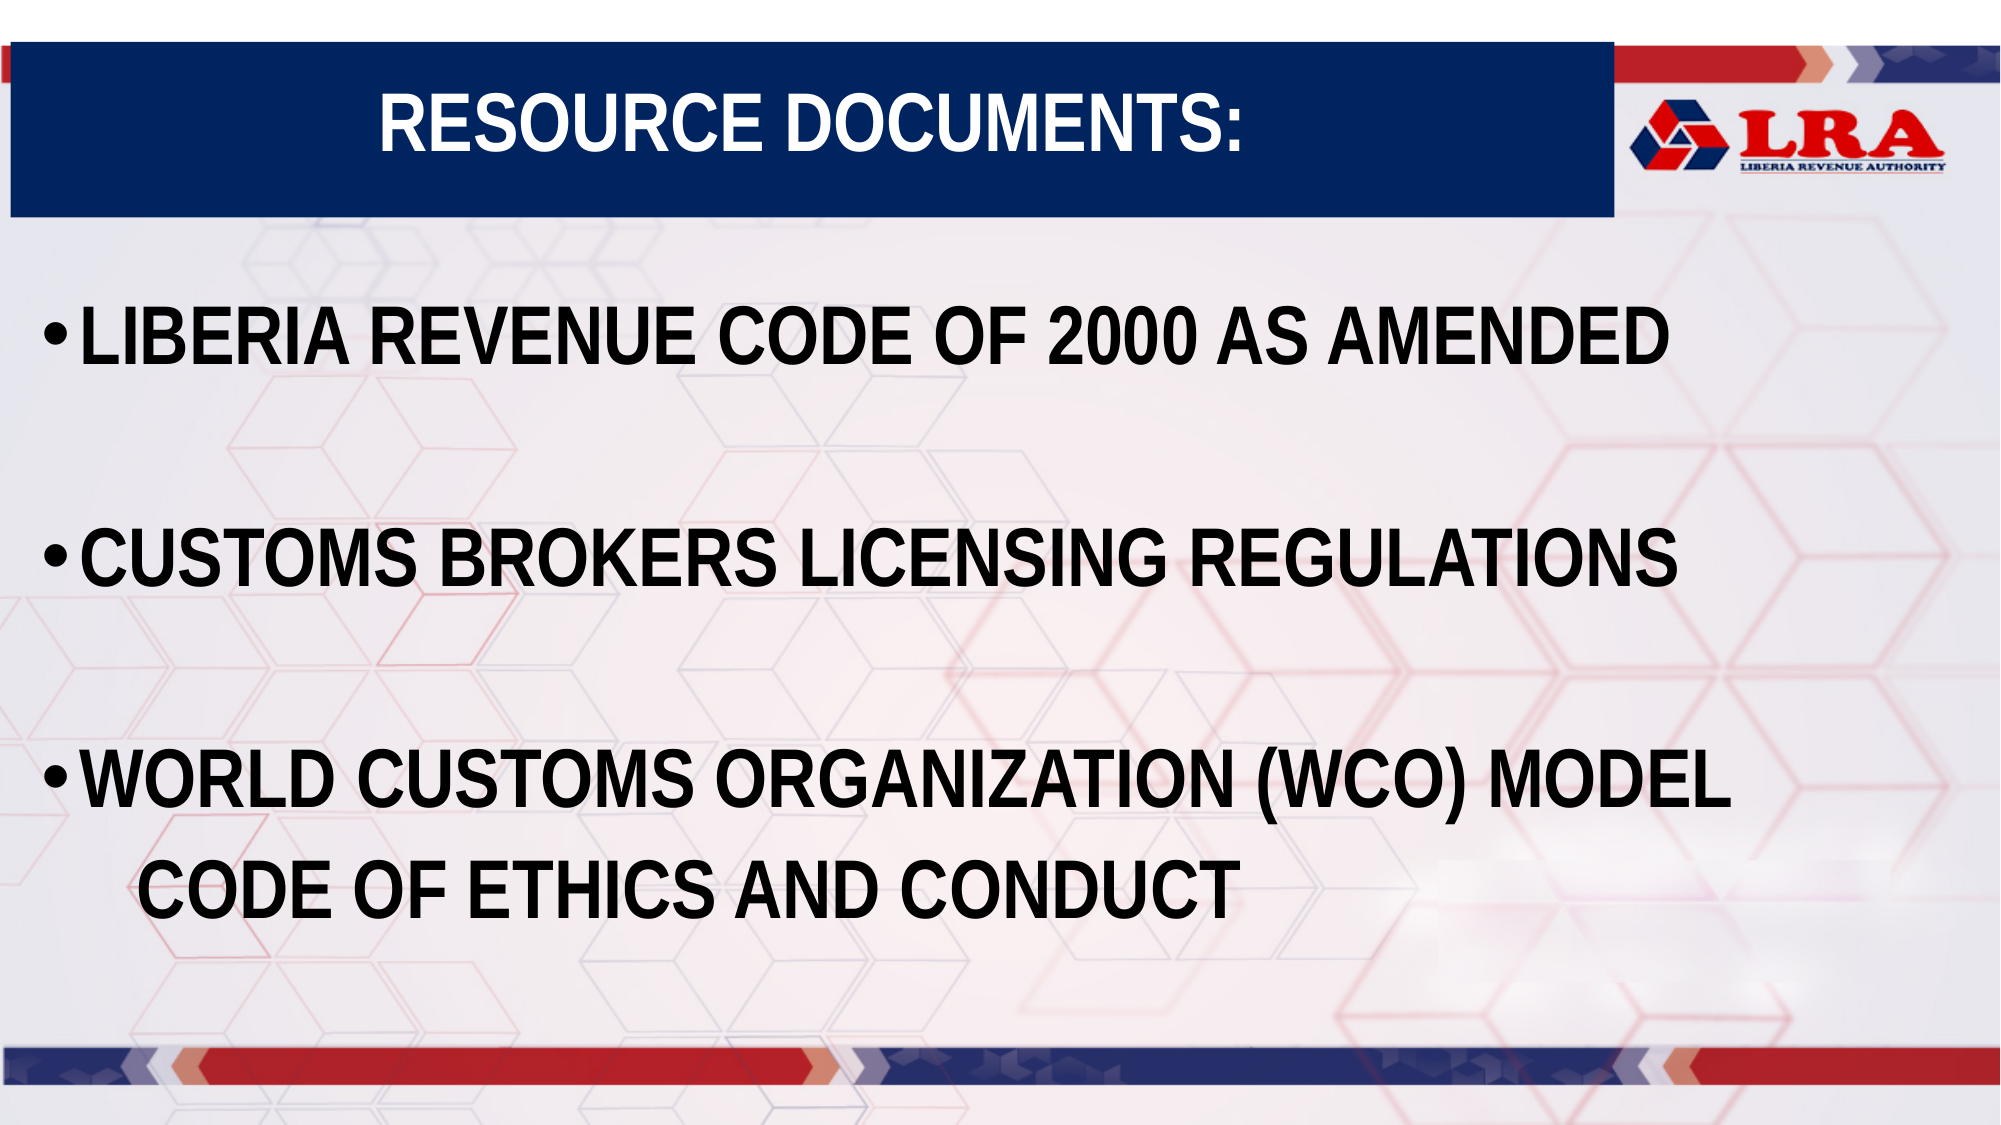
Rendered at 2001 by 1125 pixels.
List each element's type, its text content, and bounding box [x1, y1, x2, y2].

text_box LIBERIA REVENUE CODE OF 2000 AS AMENDED CUSTOMS BROKERS LICENSING REGULATIONS WORLD CUSTOMS ORGANIZATION (WCO) MODEL CODE OF ETHICS AND CONDUCT [26, 285, 1949, 1103]
picture [0, 0, 2001, 1125]
list [0, 273, 1725, 498]
title RESOURCE DOCUMENTS: [10, 41, 1615, 218]
